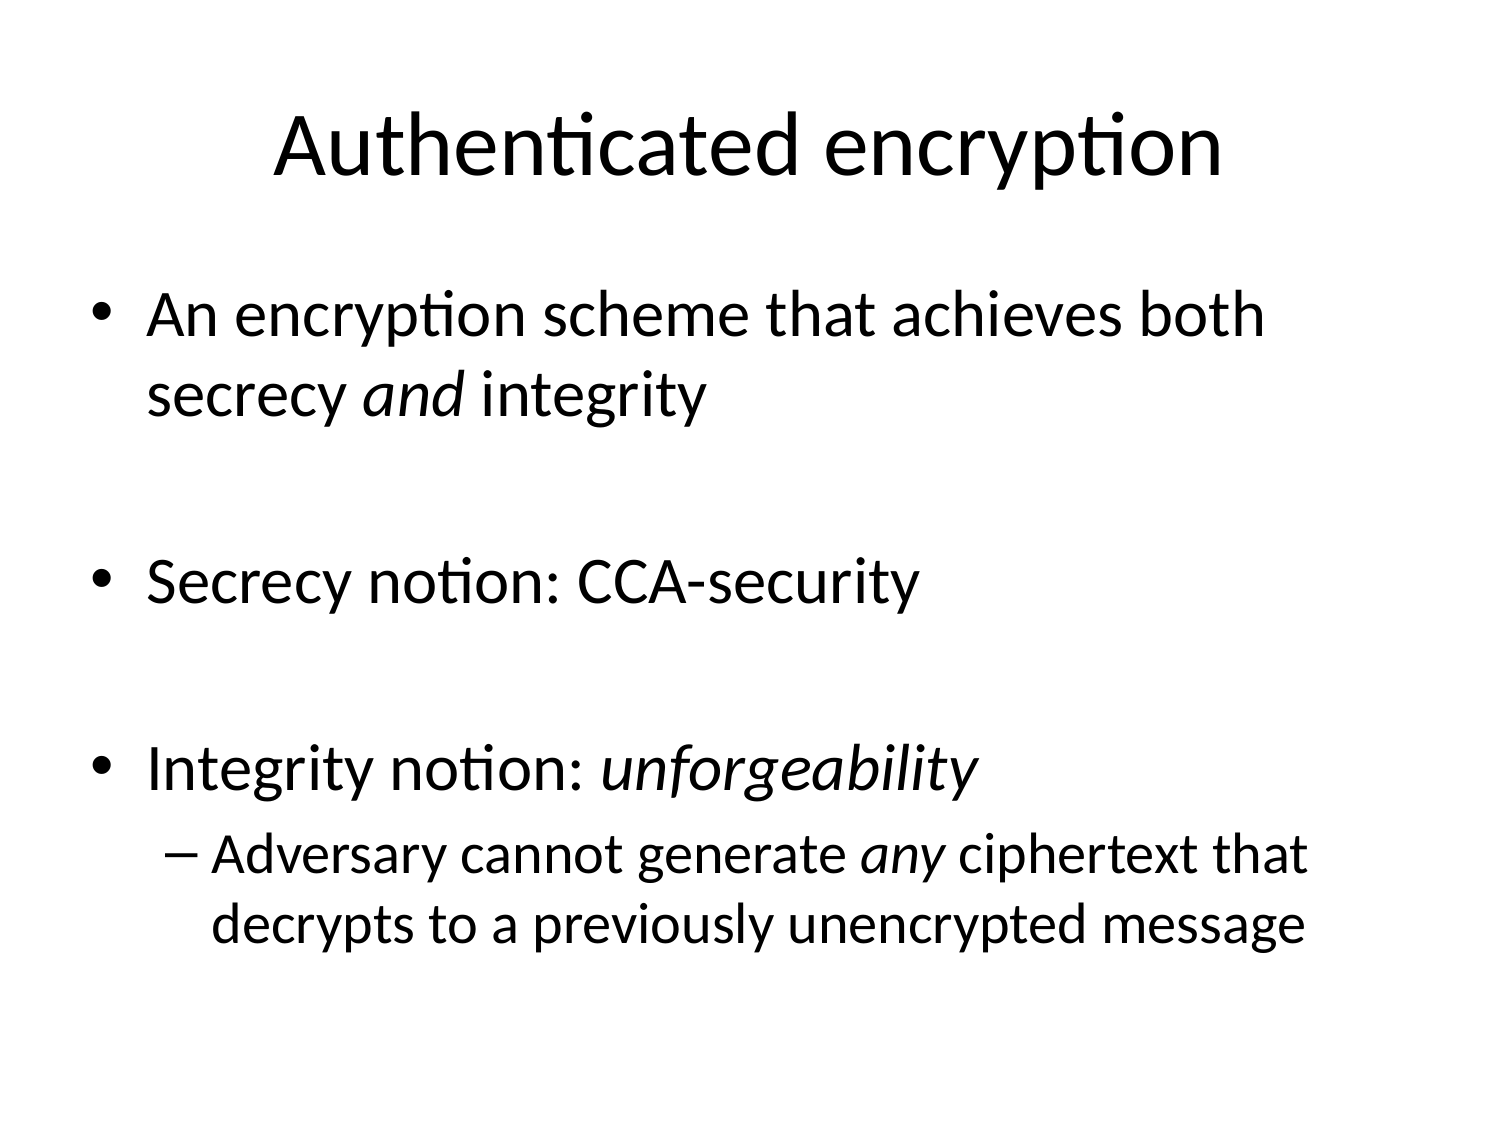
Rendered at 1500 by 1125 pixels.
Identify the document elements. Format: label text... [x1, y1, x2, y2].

list An encryption scheme that achieves both secrecy and integrity Secrecy notion: CCA-security Integrity notion: unforgeability Adversary cannot generate any ciphertext that decrypts to a previously unencrypted message [75, 262, 1425, 1005]
title Authenticated encryption [75, 45, 1425, 233]
